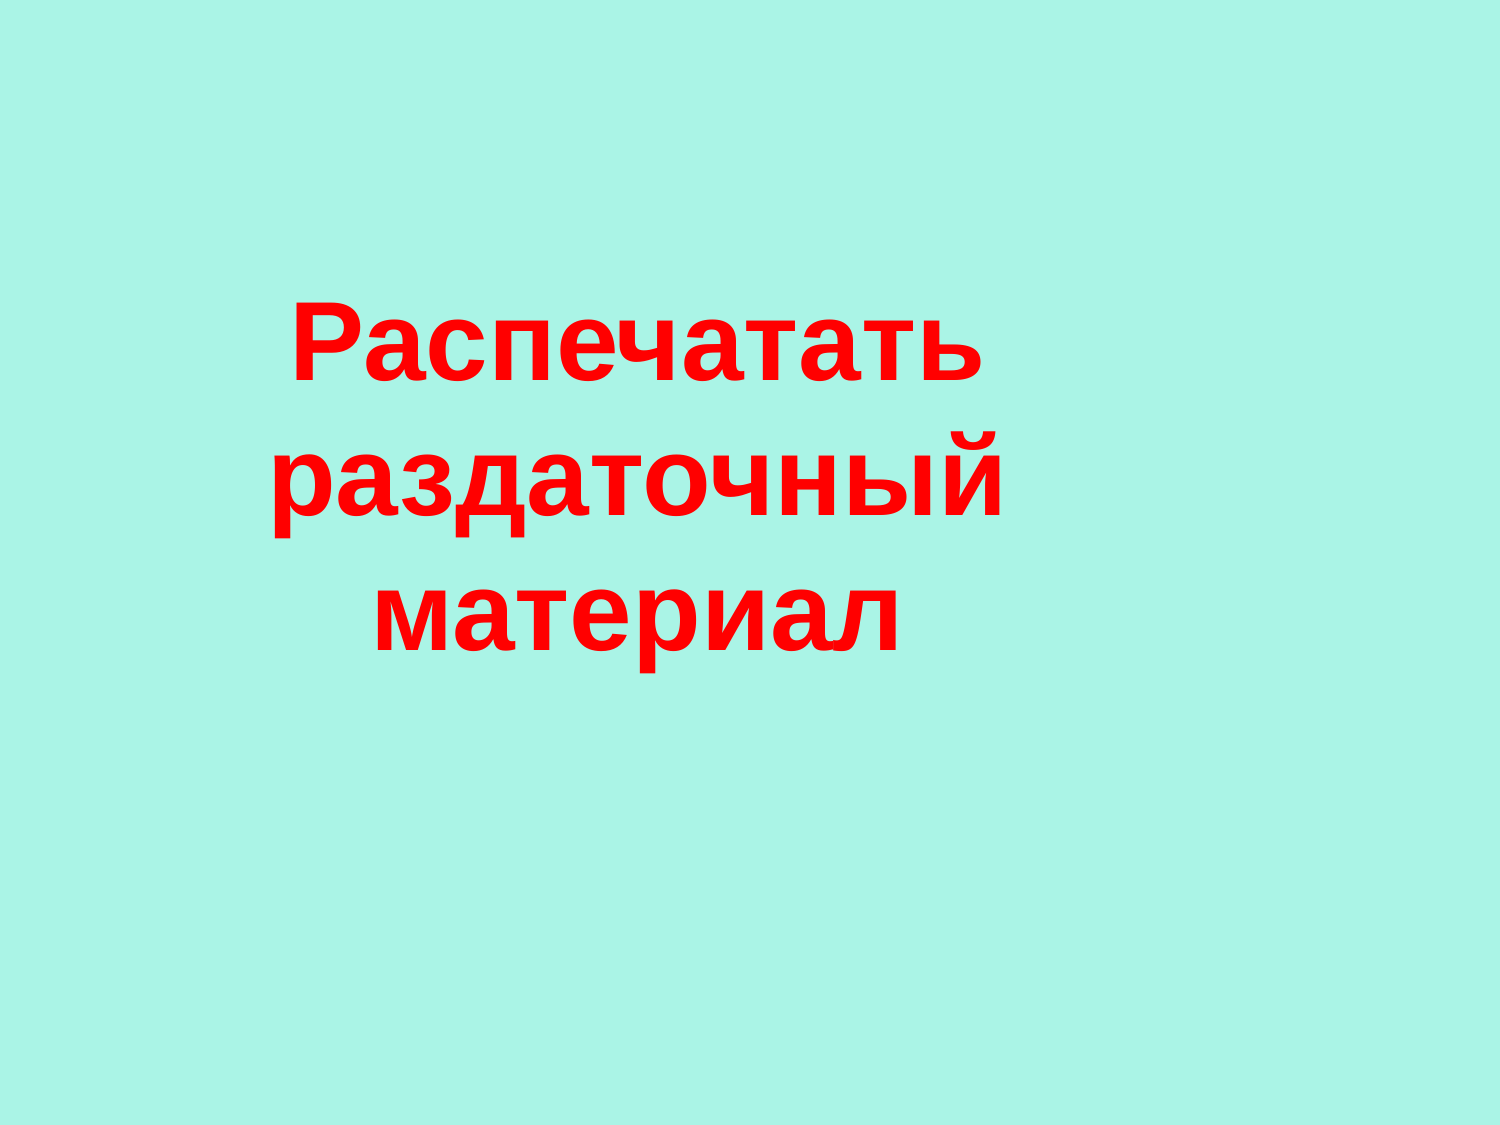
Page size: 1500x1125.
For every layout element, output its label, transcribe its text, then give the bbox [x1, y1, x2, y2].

title Распечатать раздаточный материал [0, 349, 1275, 591]
